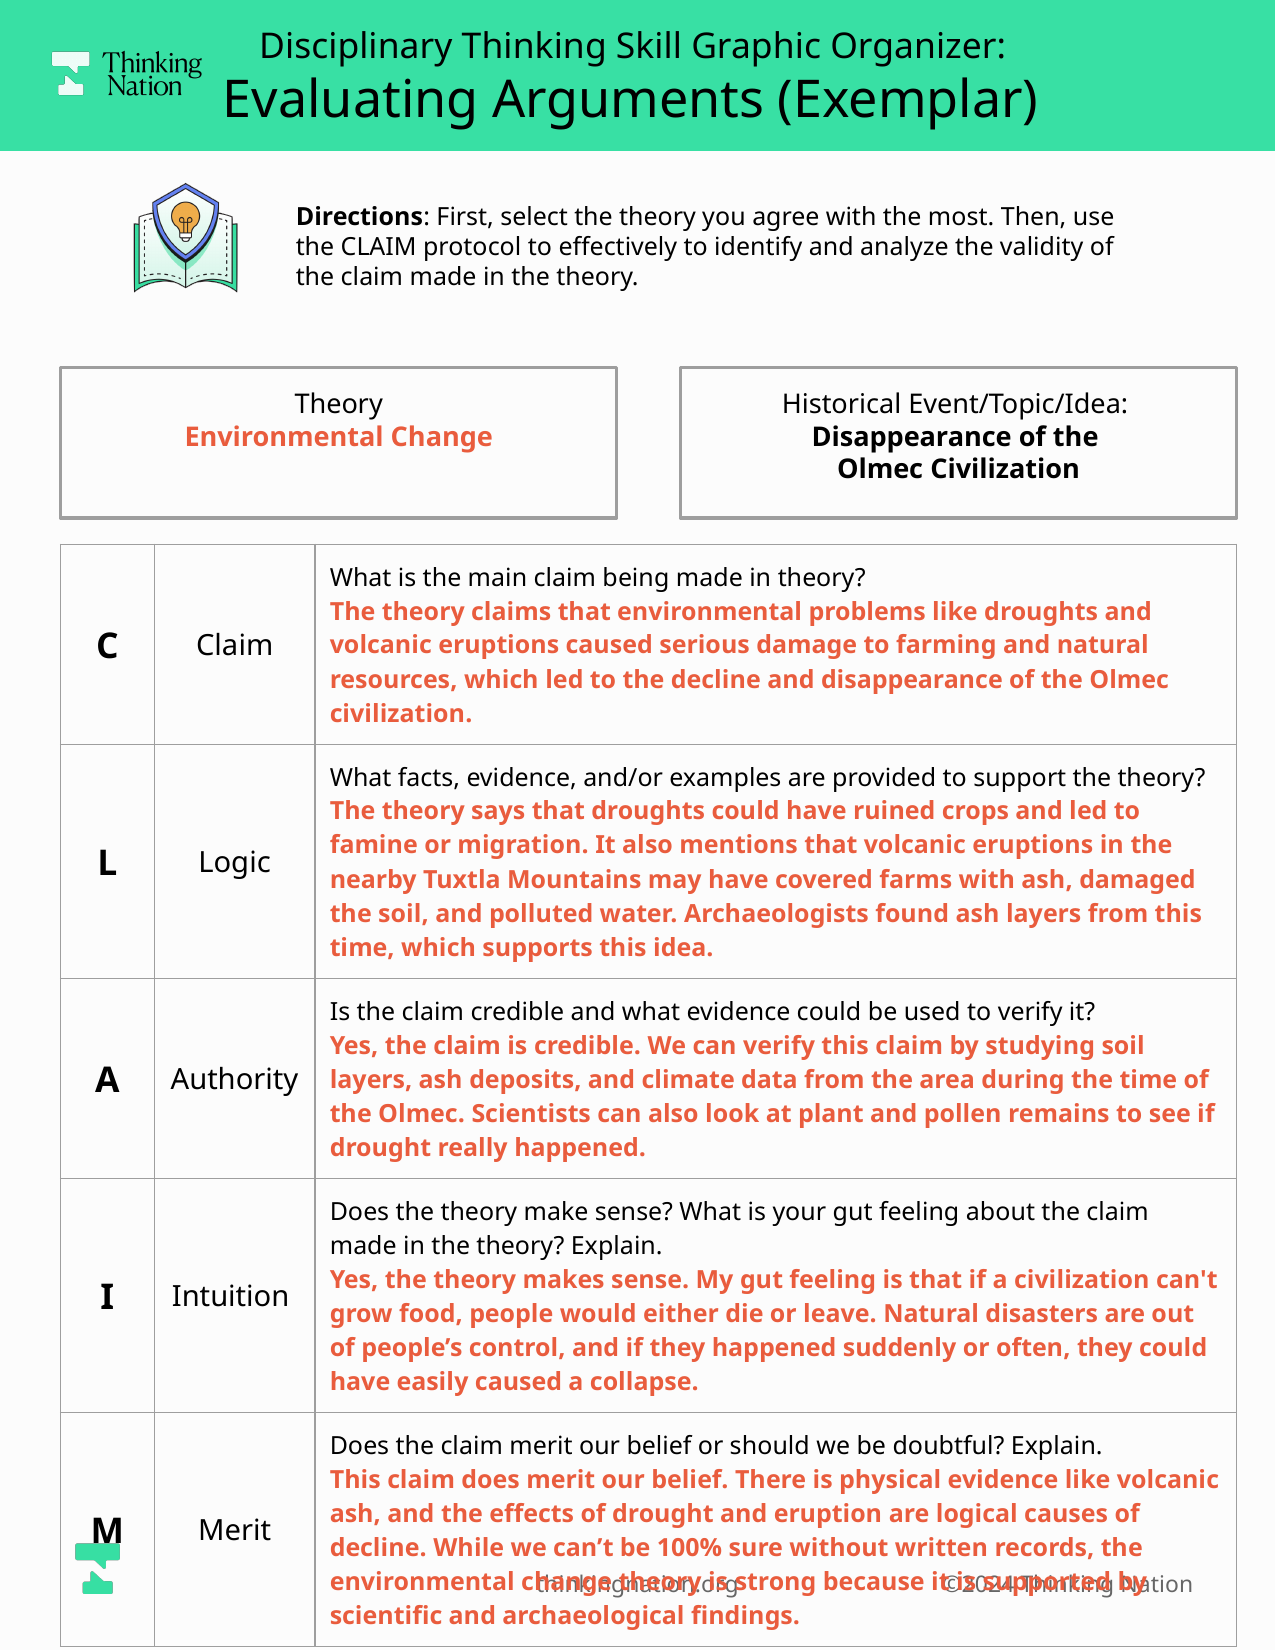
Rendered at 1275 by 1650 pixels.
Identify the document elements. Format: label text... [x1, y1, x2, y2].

table_cell L [61, 745, 154, 978]
picture [35, 37, 207, 109]
table_cell Merit [155, 1413, 314, 1646]
picture [118, 170, 253, 306]
table_cell Intuition [155, 1179, 314, 1412]
table_cell Is the claim credible and what evidence could be used to verify it? Yes, the claim is credible. We can verify this claim by studying soil layers, ash deposits, and climate data from the area during the time of the Olmec. Scientists can also look at plant and pollen remains to see if drought really happened. [316, 979, 1236, 1178]
table_cell What facts, evidence, and/or examples are provided to support the theory? The theory says that droughts could have ruined crops and led to famine or migration. It also mentions that volcanic eruptions in the nearby Tuxtla Mountains may have covered farms with ash, damaged the soil, and polluted water. Archaeologists found ash layers from this time, which supports this idea. [316, 745, 1236, 978]
table_header Claim [155, 545, 314, 744]
text_box Theory Environmental Change [60, 367, 617, 519]
table_cell I [61, 1179, 154, 1412]
text_box Directions: First, select the theory you agree with the most. Then, use the CLAIM protocol to effectively to identify and analyze the validity of the claim made in the theory. [277, 189, 1157, 301]
table_cell Logic [155, 745, 314, 978]
text_box Historical Event/Topic/Idea: Disappearance of the Olmec Civilization [680, 367, 1237, 519]
table_cell Does the claim merit our belief or should we be doubtful? Explain. This claim does merit our belief. There is physical evidence like volcanic ash, and the effects of drought and eruption are logical causes of decline. While we can’t be 100% sure without written records, the environmental change theory is strong because it is supported by scientific and archaeological findings. [316, 1413, 1236, 1646]
table_header What is the main claim being made in theory? The theory claims that environmental problems like droughts and volcanic eruptions caused serious damage to farming and natural resources, which led to the decline and disappearance of the Olmec civilization. [316, 545, 1236, 744]
table_header C [61, 545, 154, 744]
table_cell M [61, 1413, 154, 1646]
text_box Disciplinary Thinking Skill Graphic Organizer: Evaluating Arguments (Exemplar) [0, 0, 1275, 151]
picture [62, 1533, 133, 1604]
table_cell A [61, 979, 154, 1178]
table_cell Authority [155, 979, 314, 1178]
table_cell Does the theory make sense? What is your gut feeling about the claim made in the theory? Explain. Yes, the theory makes sense. My gut feeling is that if a civilization can't grow food, people would either die or leave. Natural disasters are out of people’s control, and if they happened suddenly or often, they could have easily caused a collapse. [316, 1179, 1236, 1412]
